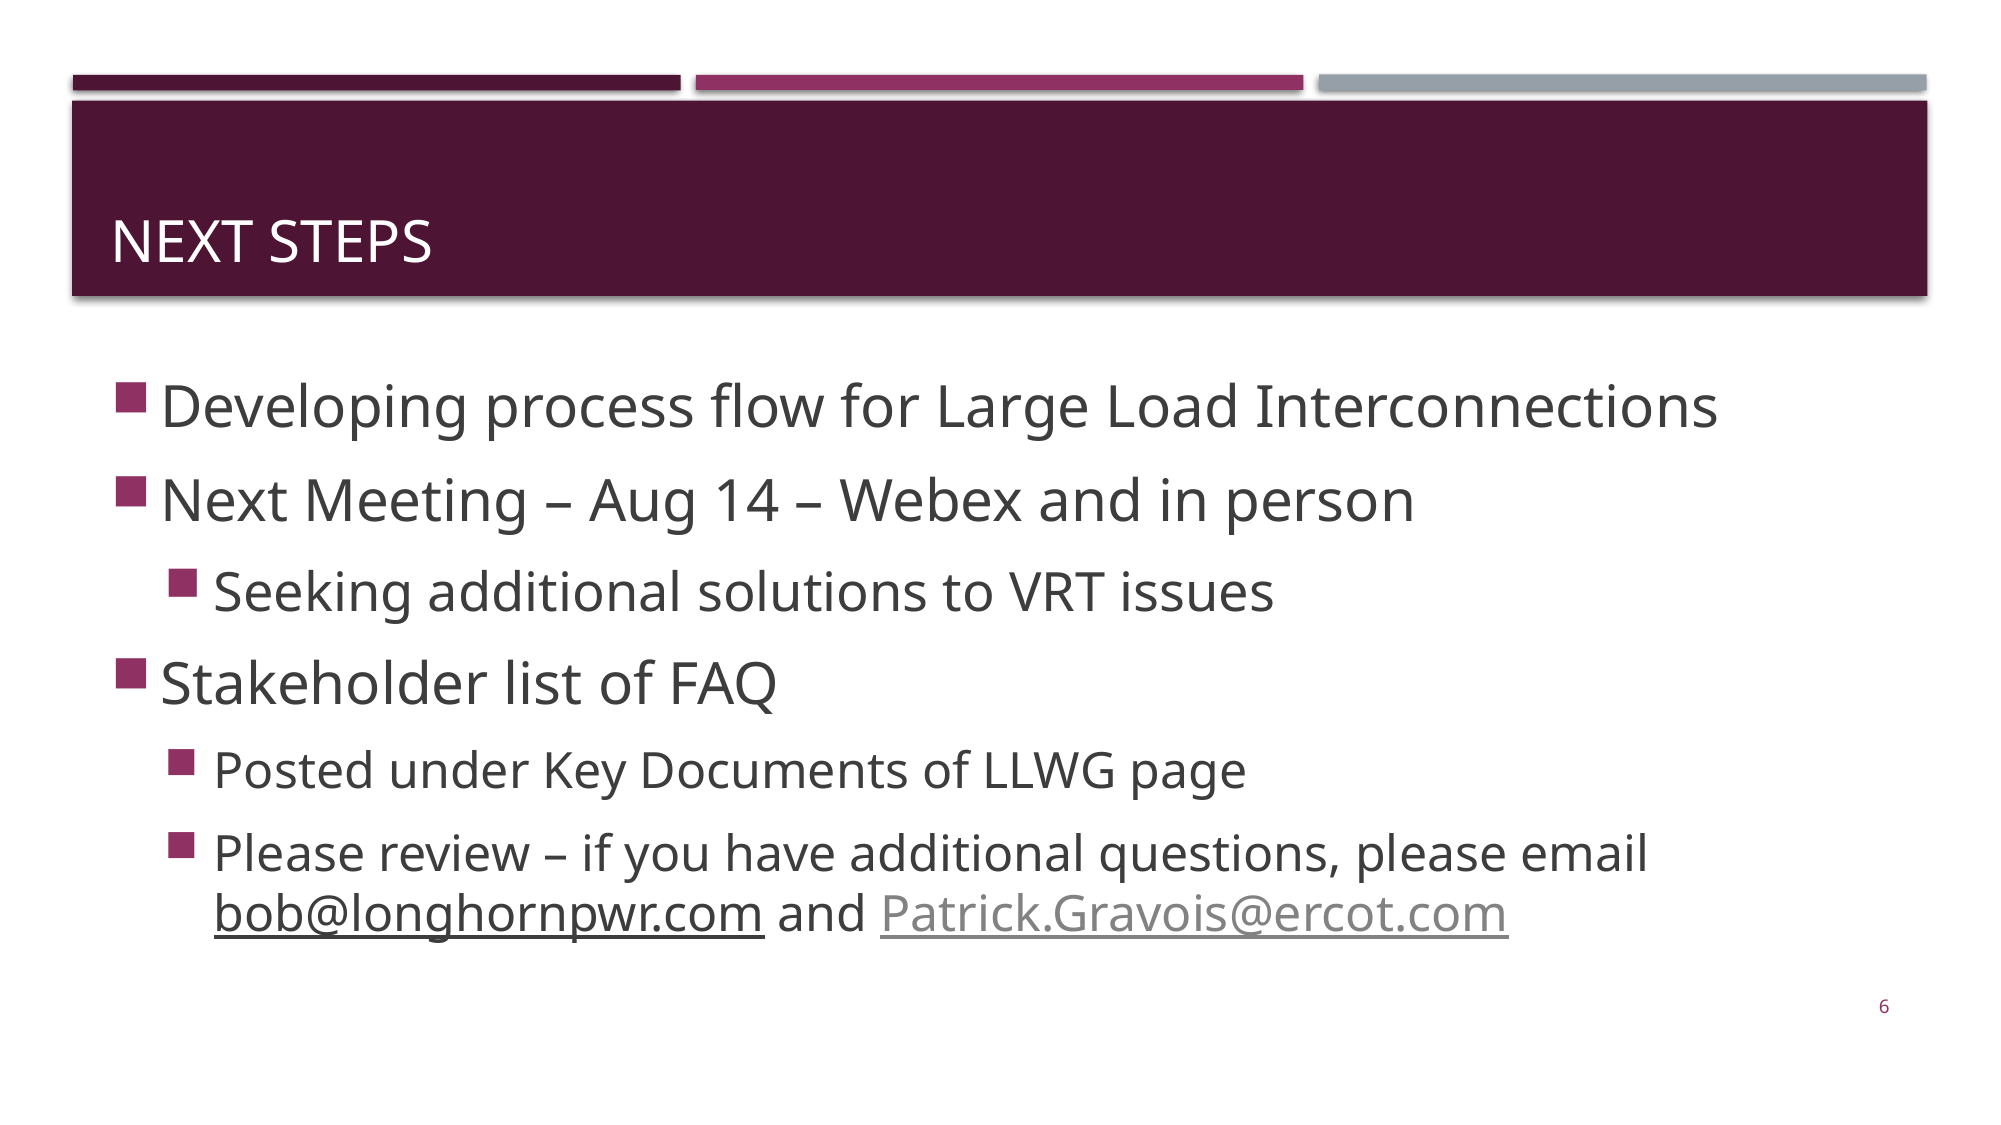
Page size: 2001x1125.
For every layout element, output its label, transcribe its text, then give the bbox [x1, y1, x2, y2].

title Next Steps [95, 115, 1905, 282]
list Developing process flow for Large Load Interconnections Next Meeting – Aug 14 – Webex and in person Seeking additional solutions to VRT issues Stakeholder list of FAQ Posted under Key Documents of LLWG page Please review – if you have additional questions, please email bob@longhornpwr.com and Patrick.Gravois@ercot.com [95, 357, 1905, 962]
slide_number 6 [1732, 977, 1905, 1037]
